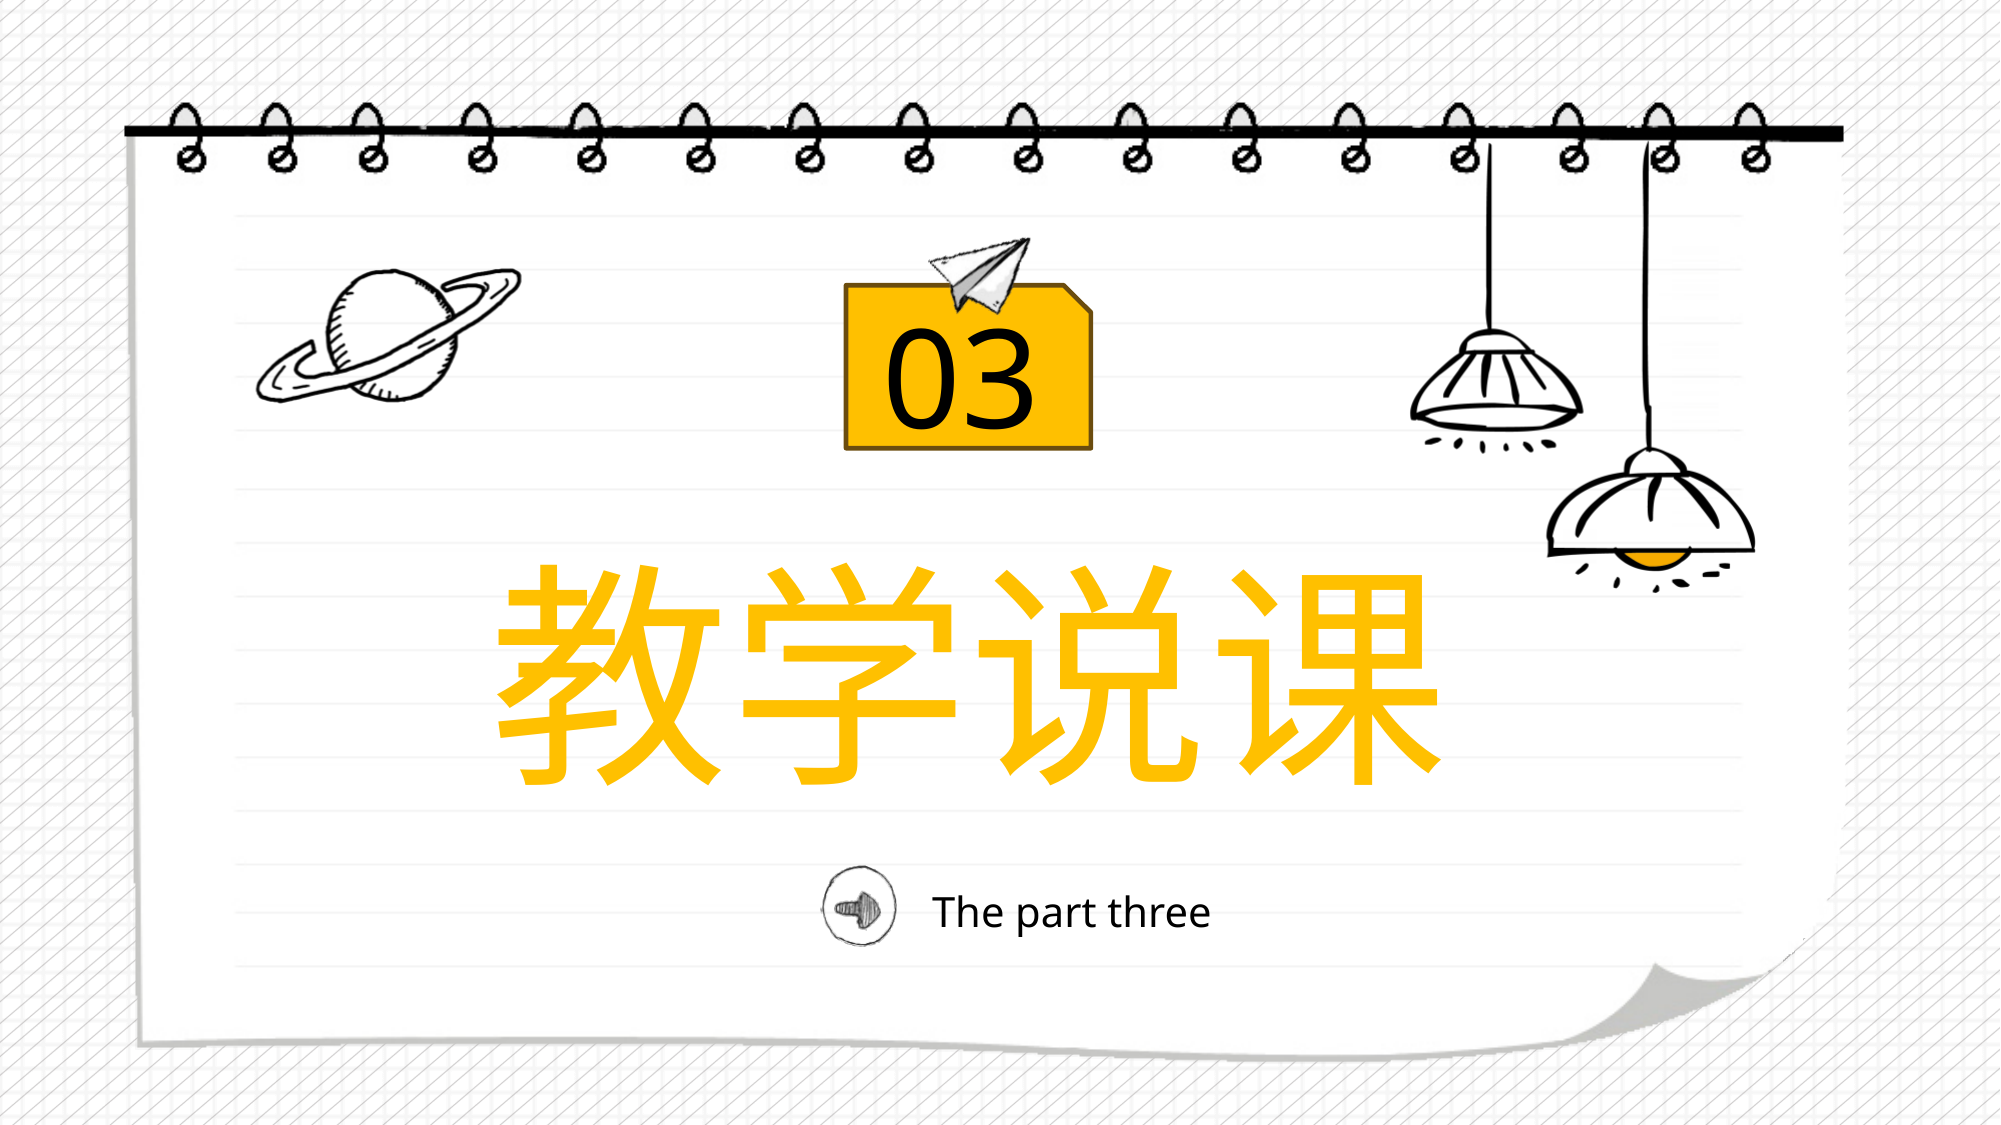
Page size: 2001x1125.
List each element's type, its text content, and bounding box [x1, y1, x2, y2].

text_box The part three [917, 878, 1352, 943]
text_box 教学说课 [321, 519, 1616, 822]
picture [0, 0, 2000, 1125]
text_box 03 [846, 285, 1091, 449]
